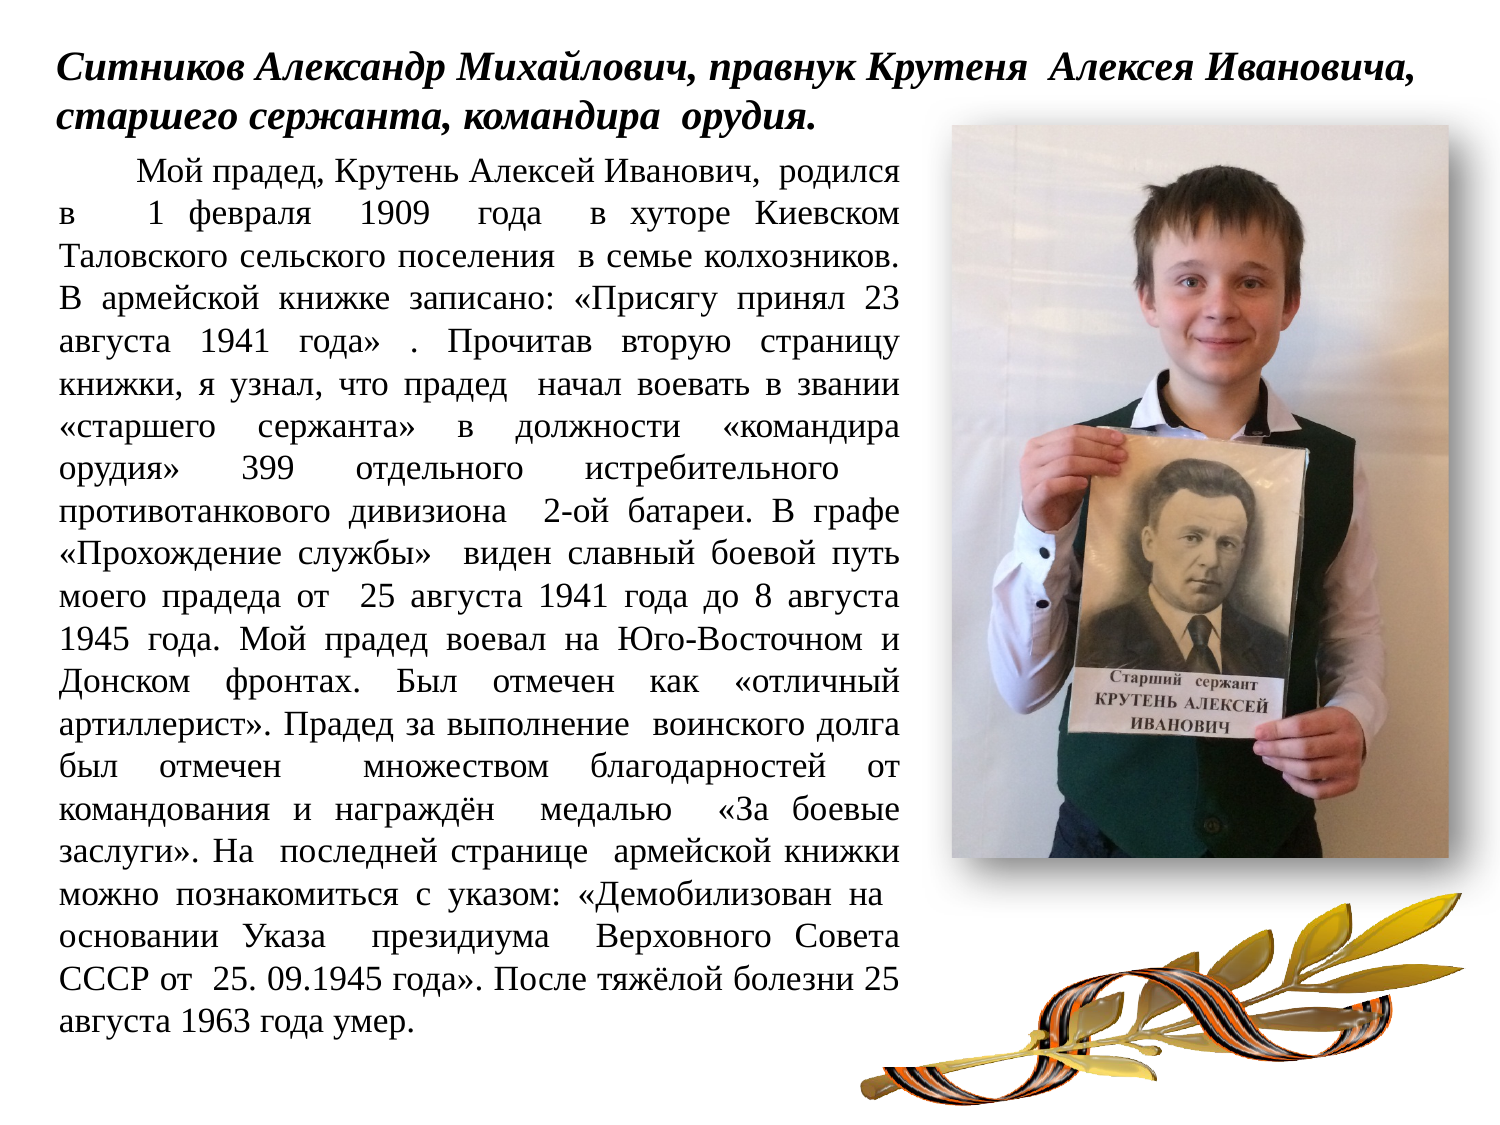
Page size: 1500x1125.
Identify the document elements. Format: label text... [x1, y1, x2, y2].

text_box Ситников Александр Михайлович, правнук Крутеня Алексея Ивановича, старшего сержанта, командира орудия. [41, 30, 1447, 146]
picture [951, 125, 1449, 858]
text_box Мой прадед, Крутень Алексей Иванович, родился в 1 февраля 1909 года в хуторе Киевском Таловского сельского поселения в семье колхозников. В армейской книжке записано: «Присягу принял 23 августа 1941 года» . Прочитав вторую страницу книжки, я узнал, что прадед начал воевать в звании «старшего сержанта» в должности «командира орудия» 399 отдельного истребительного противотанкового дивизиона 2-ой батареи. В графе «Прохождение службы» виден славный боевой путь моего прадеда от 25 августа 1941 года до 8 августа 1945 года. Мой прадед воевал на Юго-Восточном и Донском фронтах. Был отмечен как «отличный артиллерист». Прадед за выполнение воинского долга был отмечен множеством благодарностей от командования и награждён медалью «За боевые заслуги». На последней странице армейской книжки можно познакомиться с указом: «Демобилизован на основании Указа президиума Верховного Совета СССР от 25. 09.1945 года». После тяжёлой болезни 25 августа 1963 года умер. [44, 137, 916, 1093]
picture [859, 892, 1466, 1107]
